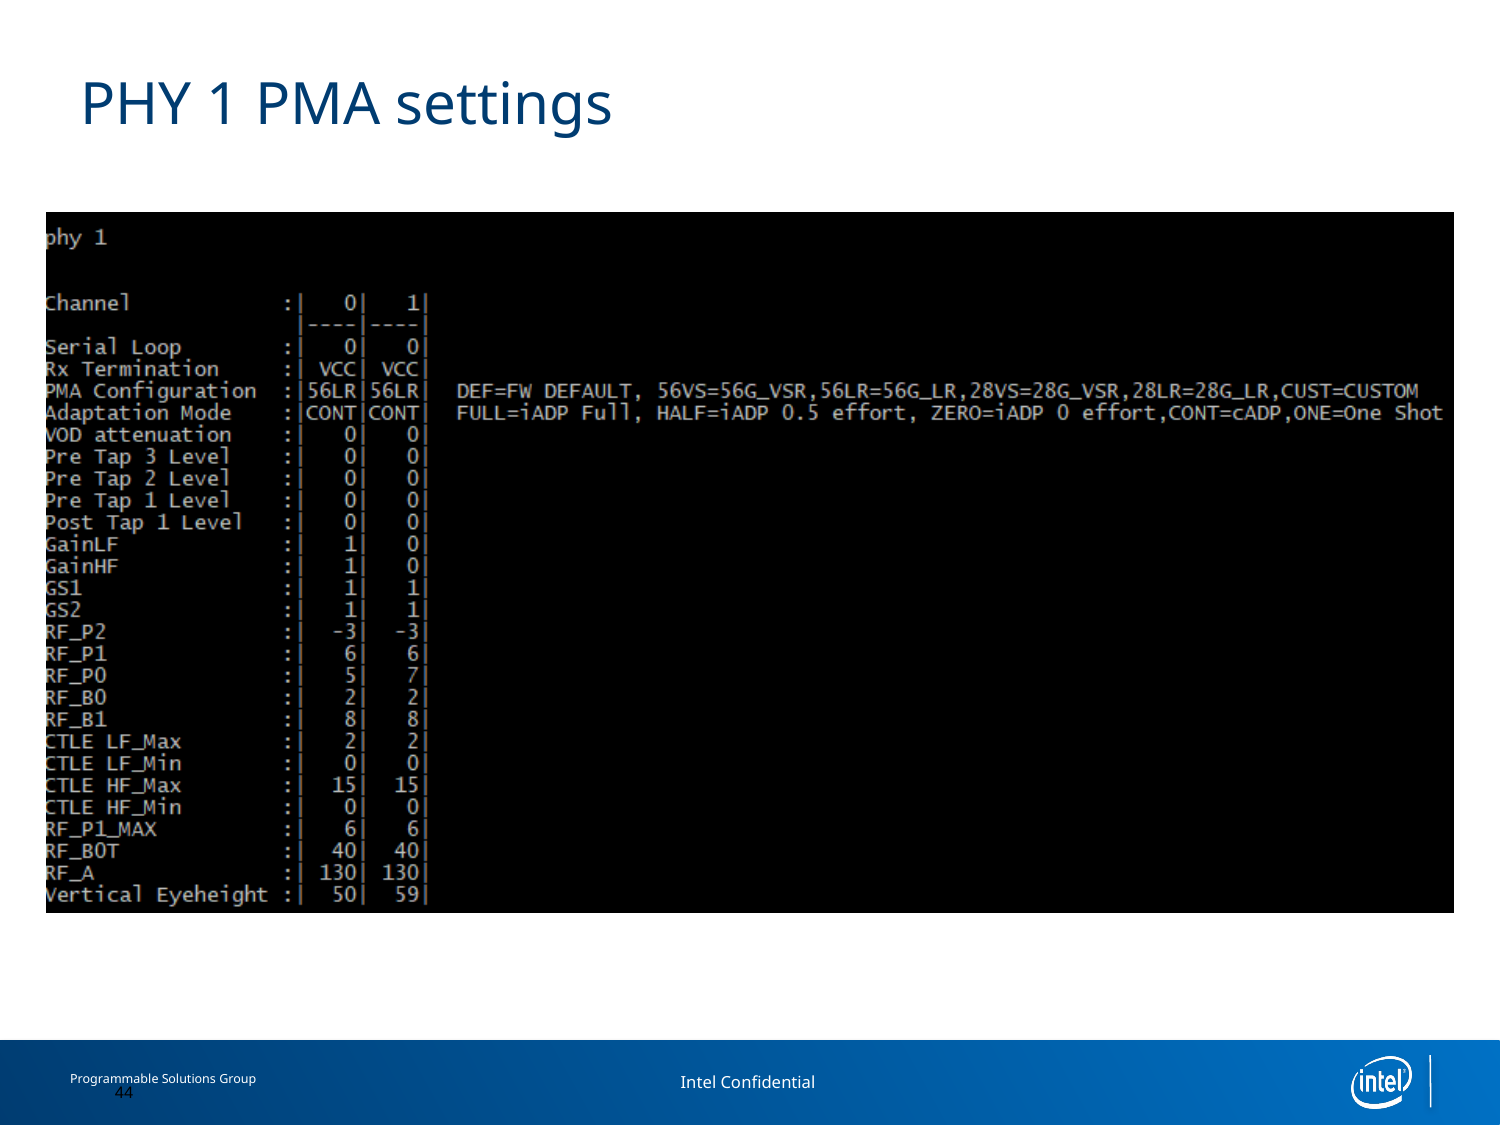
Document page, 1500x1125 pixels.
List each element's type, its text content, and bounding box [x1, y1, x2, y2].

picture [45, 212, 1454, 913]
picture [1351, 1056, 1412, 1109]
title PHY 1 PMA settings [80, 65, 1388, 194]
slide_number 44 [19, 1069, 134, 1116]
